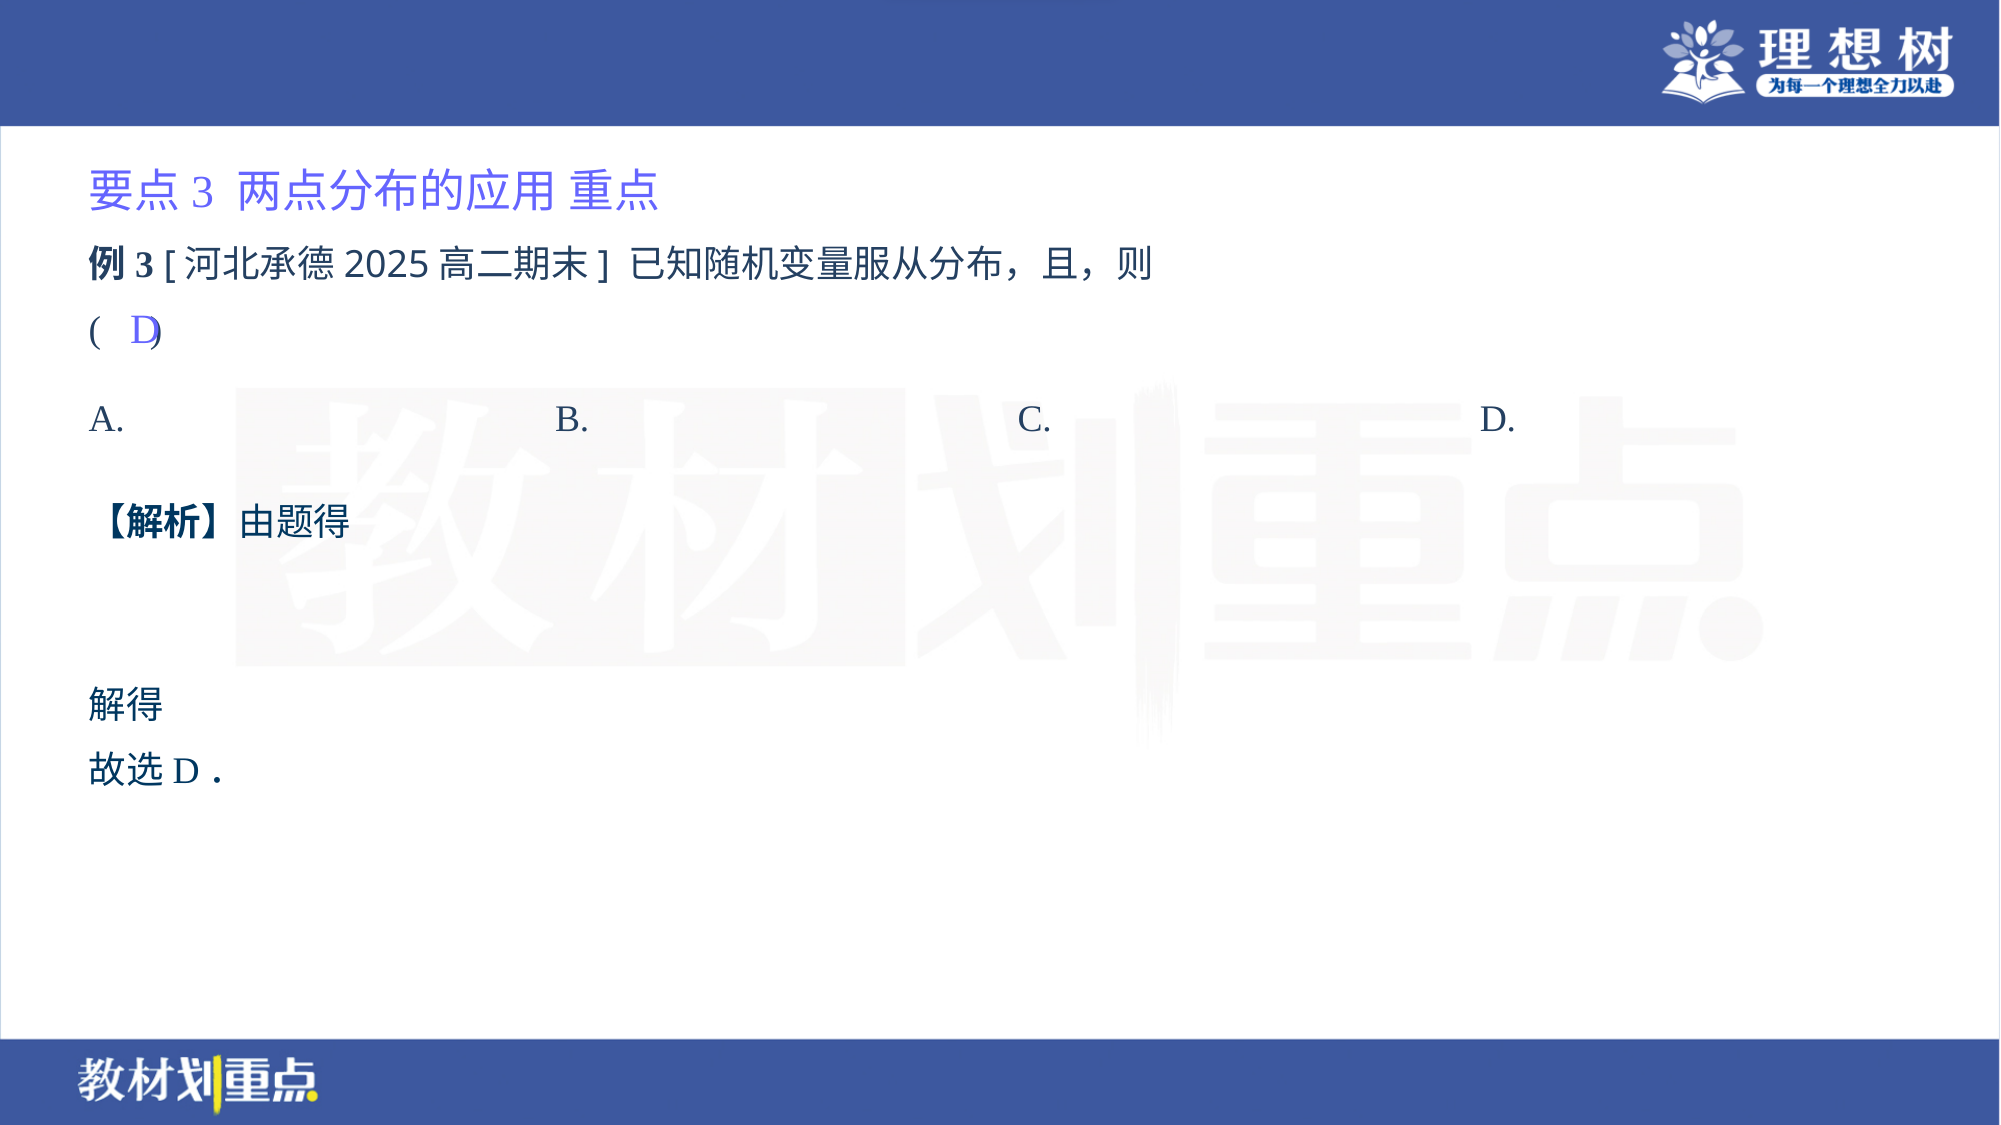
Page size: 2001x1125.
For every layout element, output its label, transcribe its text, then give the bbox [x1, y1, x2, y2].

picture [0, 0, 2000, 1125]
text_box 要点3 两点分布的应用 重点 [88, 135, 1911, 276]
text_box D [115, 299, 176, 350]
